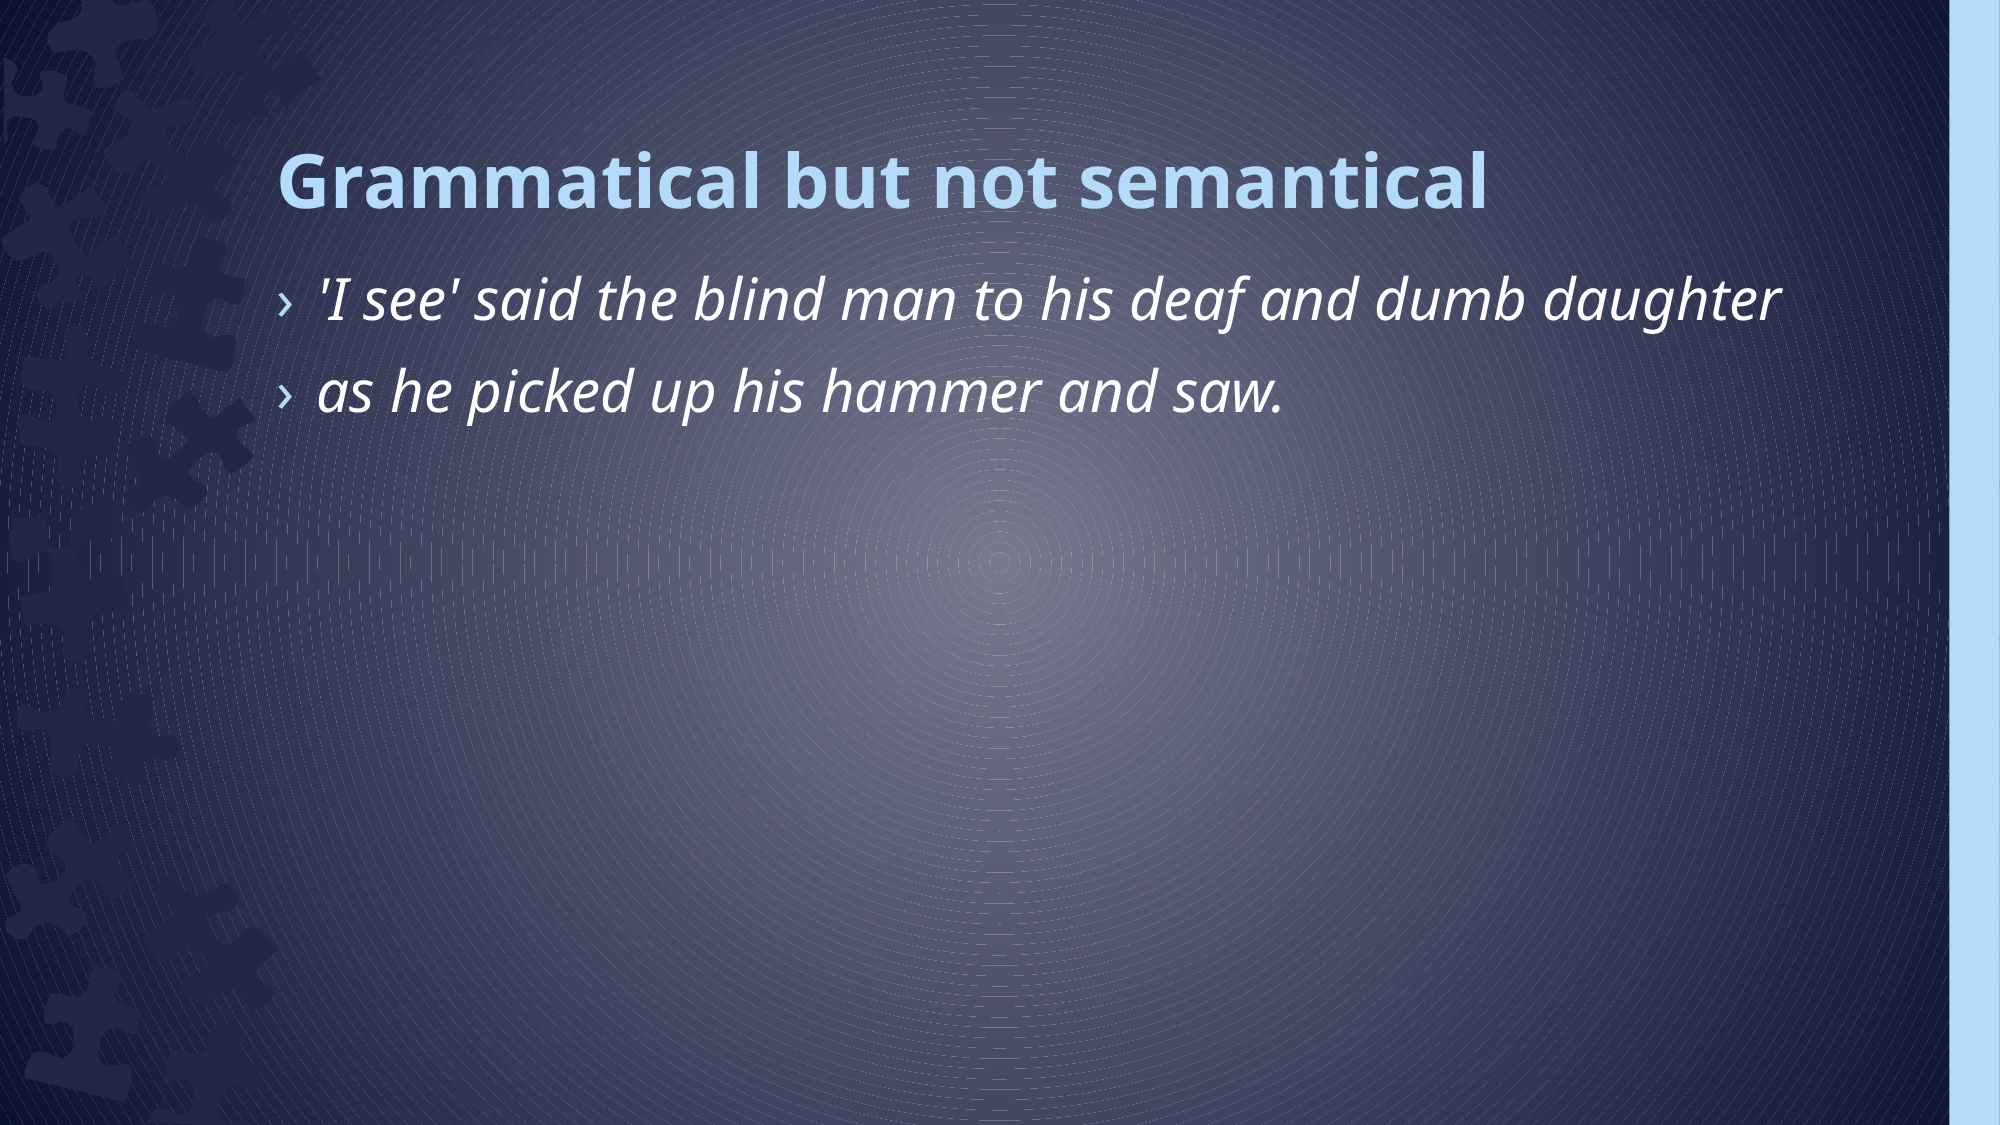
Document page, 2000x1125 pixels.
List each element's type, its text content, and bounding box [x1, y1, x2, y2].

list 'I see' said the blind man to his deaf and dumb daughter as he picked up his hammer and saw. [261, 262, 1867, 1013]
title Grammatical but not semantical [261, 29, 1867, 233]
